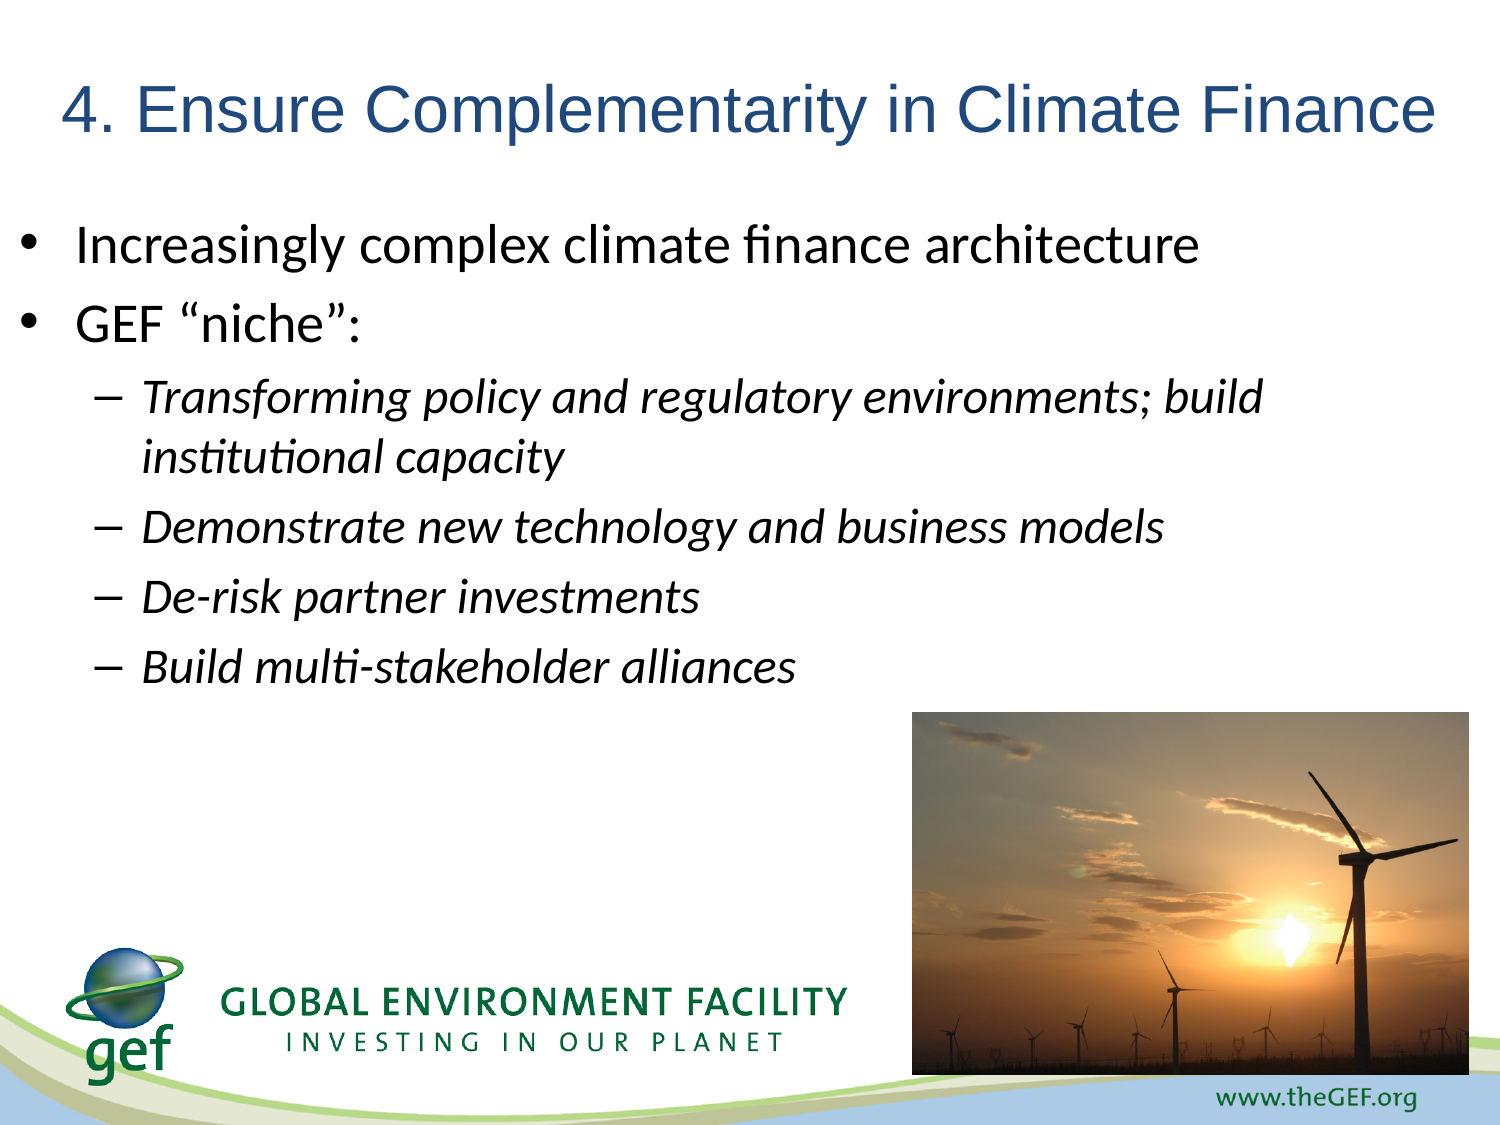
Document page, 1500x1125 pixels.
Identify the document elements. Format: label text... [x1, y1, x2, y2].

title 4. Ensure Complementarity in Climate Finance [12, 12, 1488, 201]
picture [0, 712, 1500, 1125]
list Increasingly complex climate finance architecture GEF “niche”: Transforming policy and regulatory environments; build institutional capacity Demonstrate new technology and business models De-risk partner investments Build multi-stakeholder alliances [4, 199, 1355, 943]
